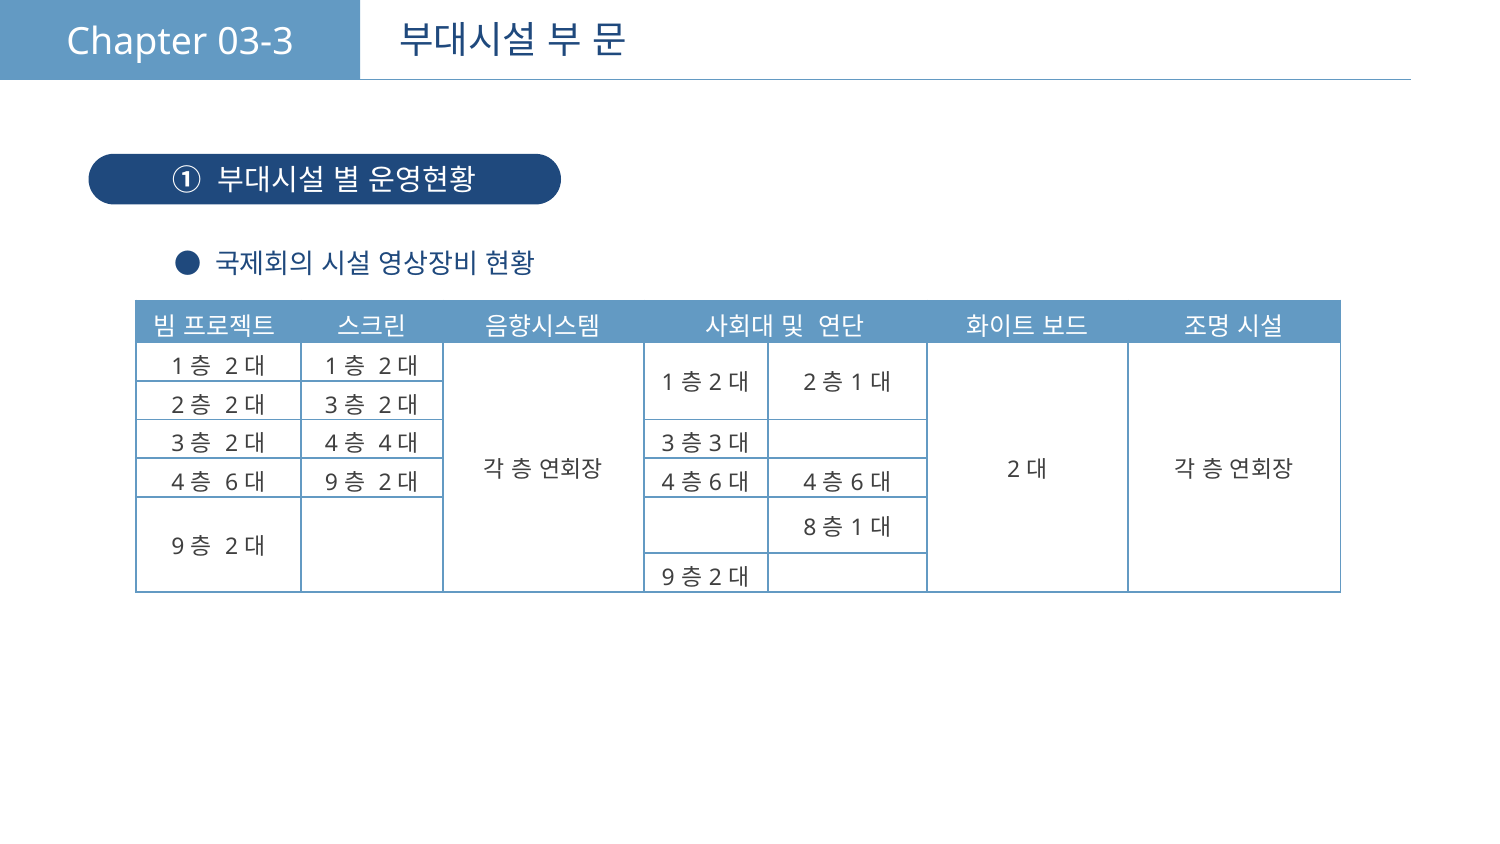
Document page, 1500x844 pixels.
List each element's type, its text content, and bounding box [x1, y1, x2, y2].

table_header 사회대 및 연단 [645, 301, 926, 341]
table_cell 4층6대 [769, 459, 926, 496]
table_cell 각 층 연회장 [444, 343, 643, 591]
table_cell 4층 6대 [137, 459, 300, 496]
table_cell [302, 498, 442, 591]
text_box ● 국제회의 시설 영상장비 현황 [159, 238, 550, 286]
table_header 빔 프로젝트 [137, 301, 300, 341]
text_box ① 부대시설 별 운영현황 [86, 151, 564, 207]
table_header 음향시스템 [444, 301, 643, 341]
table_cell 1층2대 [645, 343, 767, 419]
table_cell 9층2대 [645, 554, 767, 591]
table_cell 2층 2대 [137, 382, 300, 419]
table_cell 4층6대 [645, 459, 767, 496]
text_box Chapter 03-3 [0, 0, 362, 78]
table_cell 9층 2대 [137, 498, 300, 591]
text_box 부대시설 부 문 [384, 8, 643, 69]
table_cell 3층 2대 [137, 420, 300, 457]
table_cell 3층 2대 [302, 382, 442, 419]
table_header 스크린 [302, 301, 442, 341]
table_cell [769, 420, 926, 457]
table_cell 1층 2대 [302, 343, 442, 380]
table_cell 1층 2대 [137, 343, 300, 380]
table_header 조명 시설 [1129, 301, 1340, 341]
table_cell [645, 498, 767, 552]
table_cell 8층1대 [769, 498, 926, 552]
table_cell 9층 2대 [302, 459, 442, 496]
table_cell 2층1대 [769, 343, 926, 419]
table_cell 각 층 연회장 [1129, 343, 1340, 591]
table_cell 3층3대 [645, 420, 767, 457]
table_cell [769, 554, 926, 591]
table_cell 4층 4대 [302, 420, 442, 457]
table_header 화이트 보드 [928, 301, 1127, 341]
table_cell 2대 [928, 343, 1127, 591]
